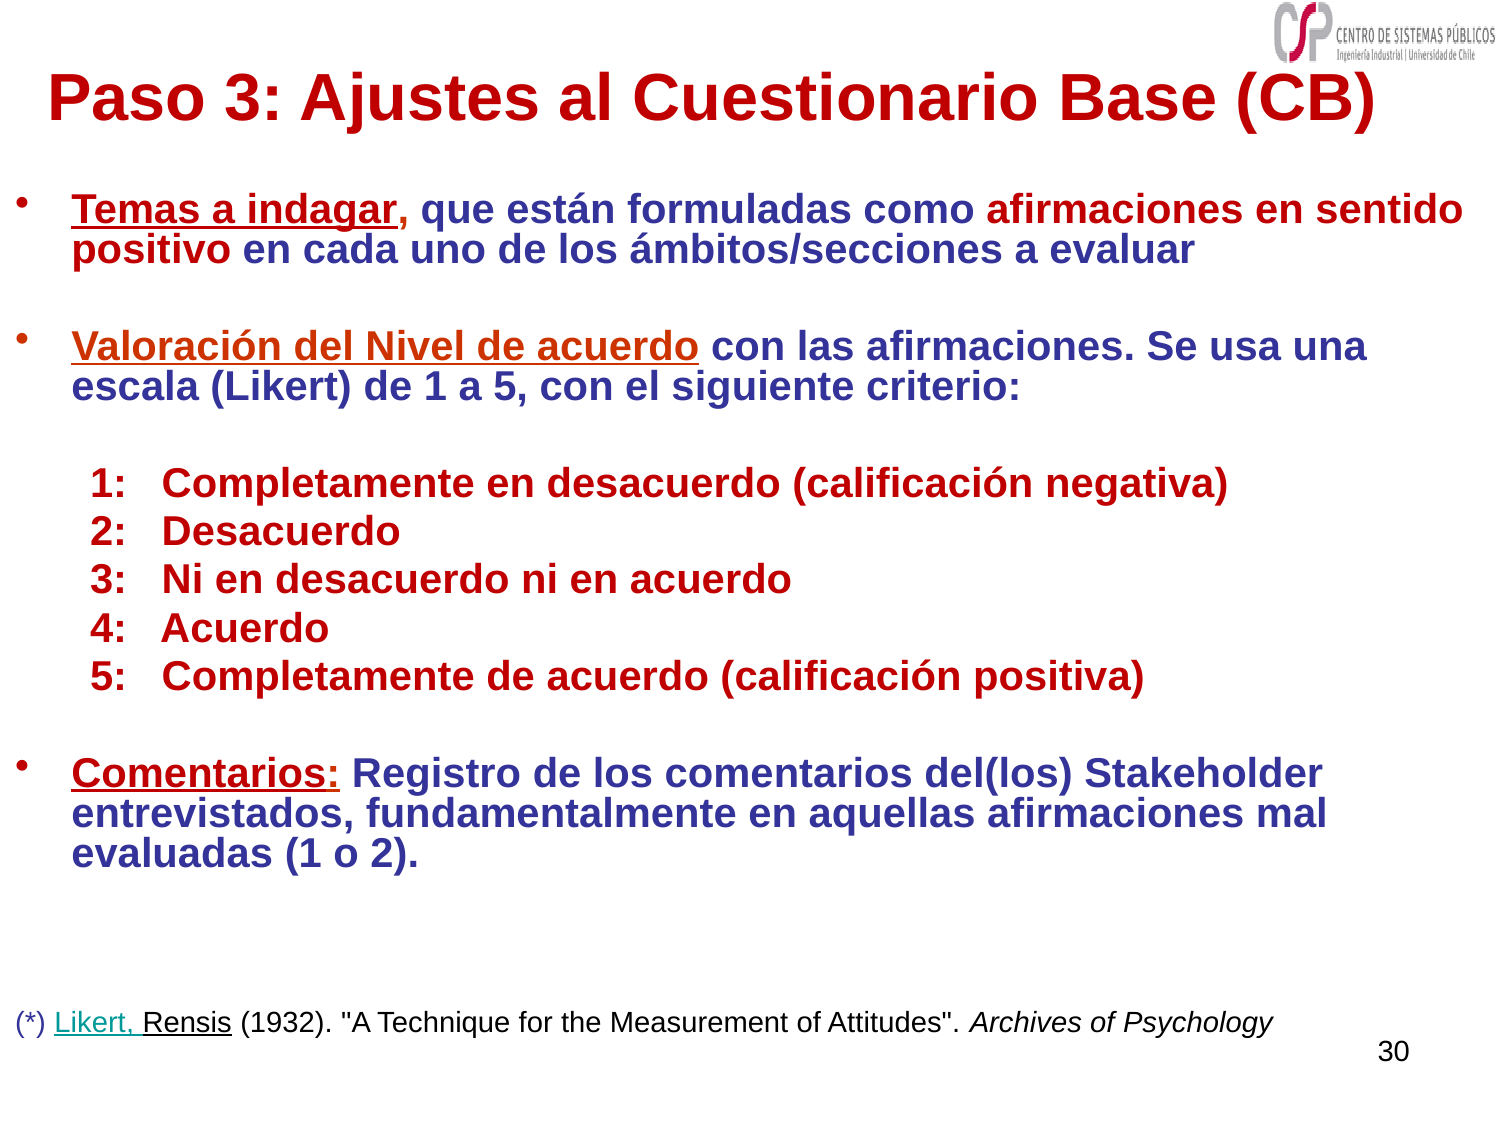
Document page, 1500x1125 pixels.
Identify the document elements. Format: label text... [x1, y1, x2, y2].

list Temas a indagar, que están formuladas como afirmaciones en sentido positivo en cada uno de los ámbitos/secciones a evaluar Valoración del Nivel de acuerdo con las afirmaciones. Se usa una escala (Likert) de 1 a 5, con el siguiente criterio: 1: Completamente en desacuerdo (calificación negativa) 2: Desacuerdo 3: Ni en desacuerdo ni en acuerdo 4: Acuerdo 5: Completamente de acuerdo (calificación positiva) Comentarios: Registro de los comentarios del(los) Stakeholder entrevistados, fundamentalmente en aquellas afirmaciones mal evaluadas (1 o 2). (*) Likert, Rensis (1932). "A Technique for the Measurement of Attitudes". Archives of Psychology [0, 184, 1500, 1071]
slide_number 30 [1074, 1024, 1426, 1103]
picture [1269, 0, 1500, 67]
title Paso 3: Ajustes al Cuestionario Base (CB) [0, 0, 1426, 184]
